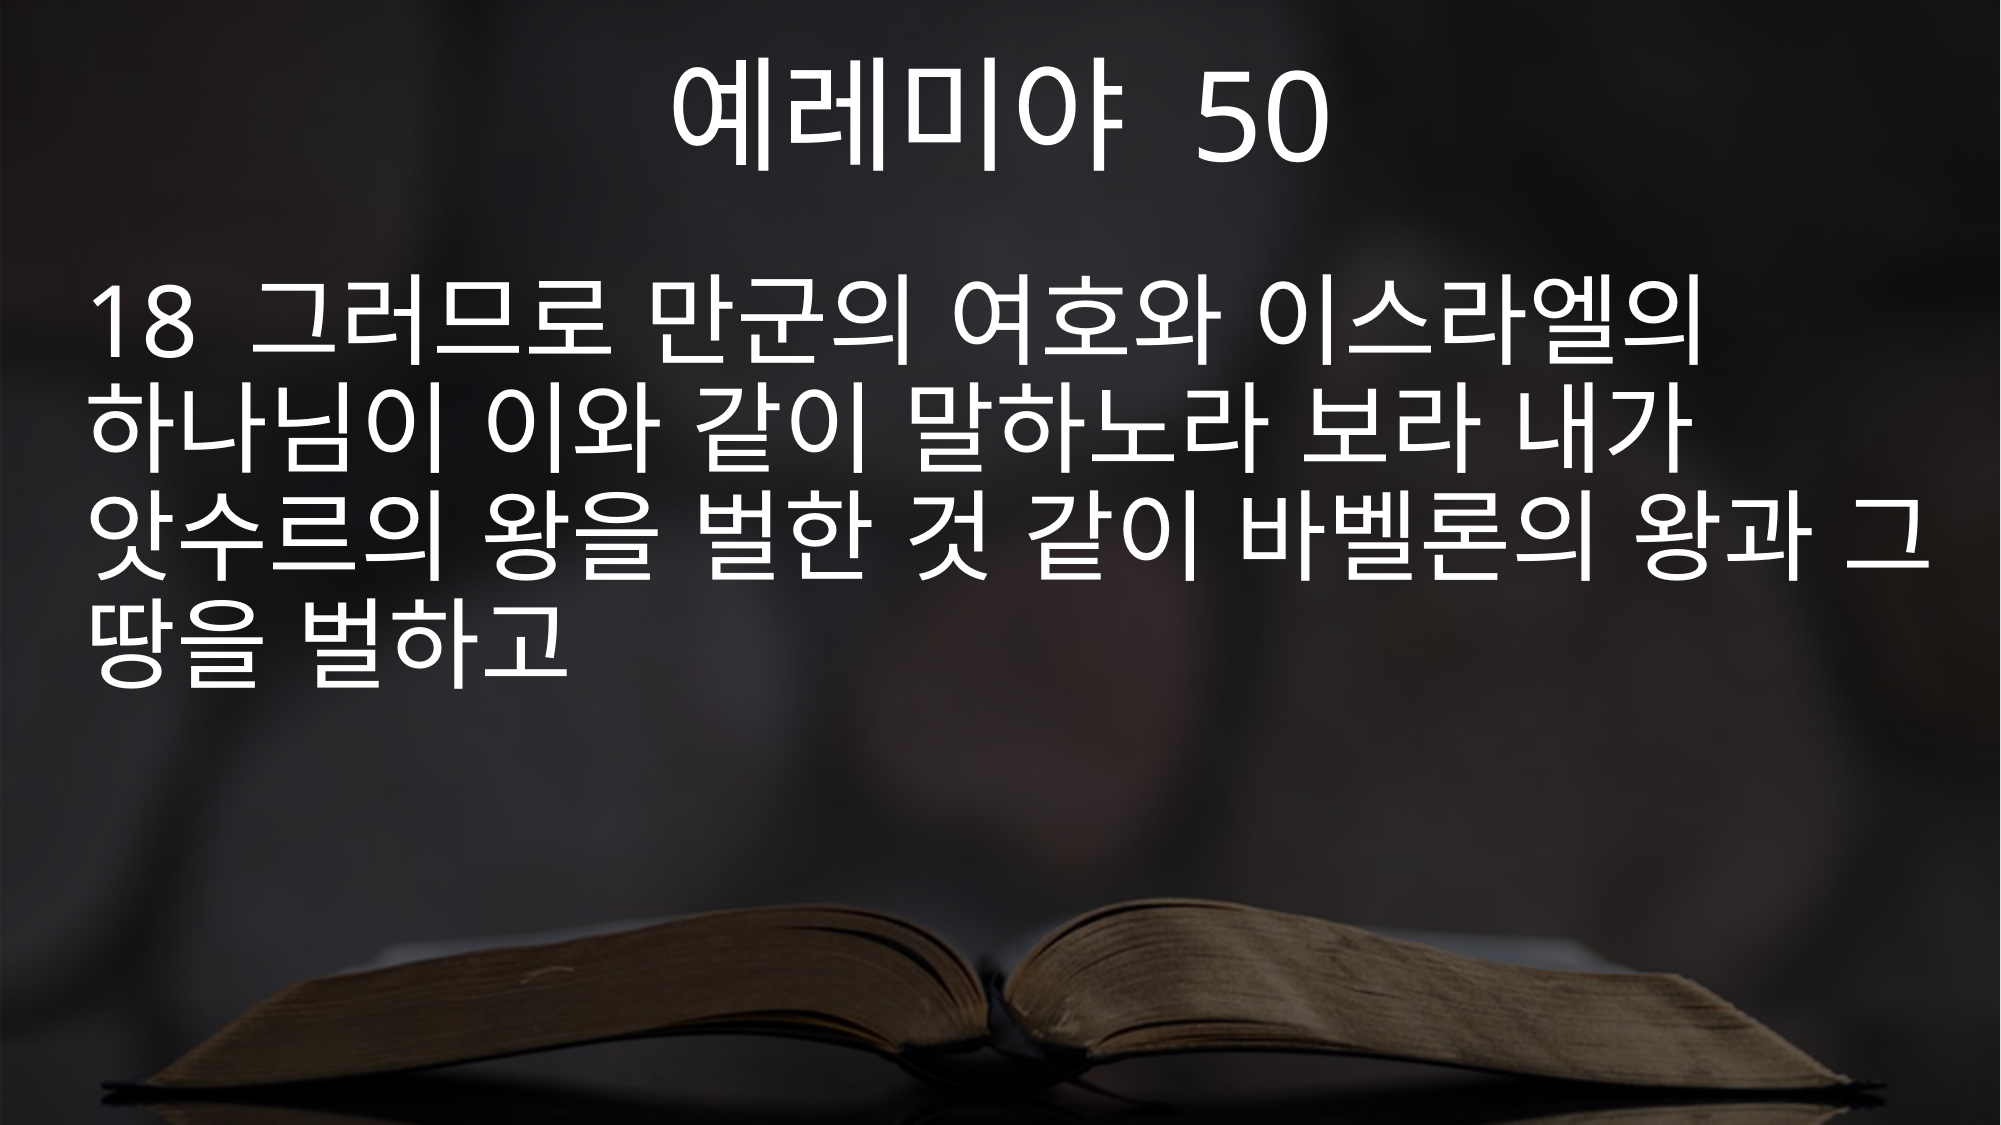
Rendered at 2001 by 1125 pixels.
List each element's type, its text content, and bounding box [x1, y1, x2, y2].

footer 예레미야 50 [0, 32, 2000, 192]
list 18 그러므로 만군의 여호와 이스라엘의 하나님이 이와 같이 말하노라 보라 내가 앗수르의 왕을 벌한 것 같이 바벨론의 왕과 그 땅을 벌하고 [69, 263, 1953, 423]
picture [0, 0, 2001, 1125]
